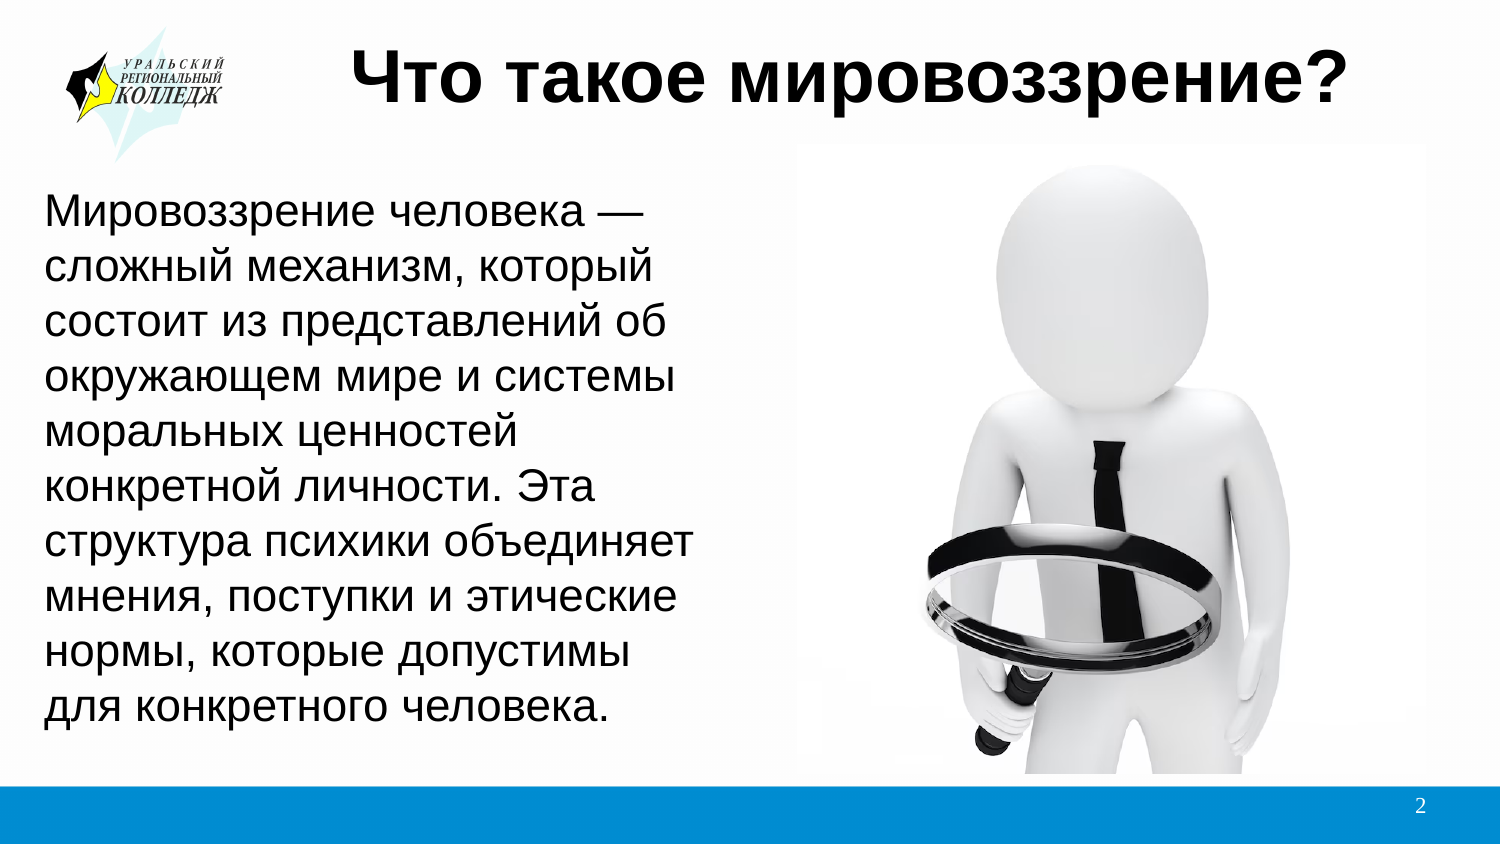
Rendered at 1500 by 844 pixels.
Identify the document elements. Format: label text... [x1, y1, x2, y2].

slide_number 2 [1059, 782, 1439, 827]
text_box Что такое мировоззрение? [312, 20, 1388, 125]
text_box Мировоззрение человека — сложный механизм, который состоит из представлений об окружающем мире и системы моральных ценностей конкретной личности. Эта структура психики объединяет мнения, поступки и этические нормы, которые допустимы для конкретного человека. [29, 173, 727, 739]
picture [0, 0, 1500, 786]
